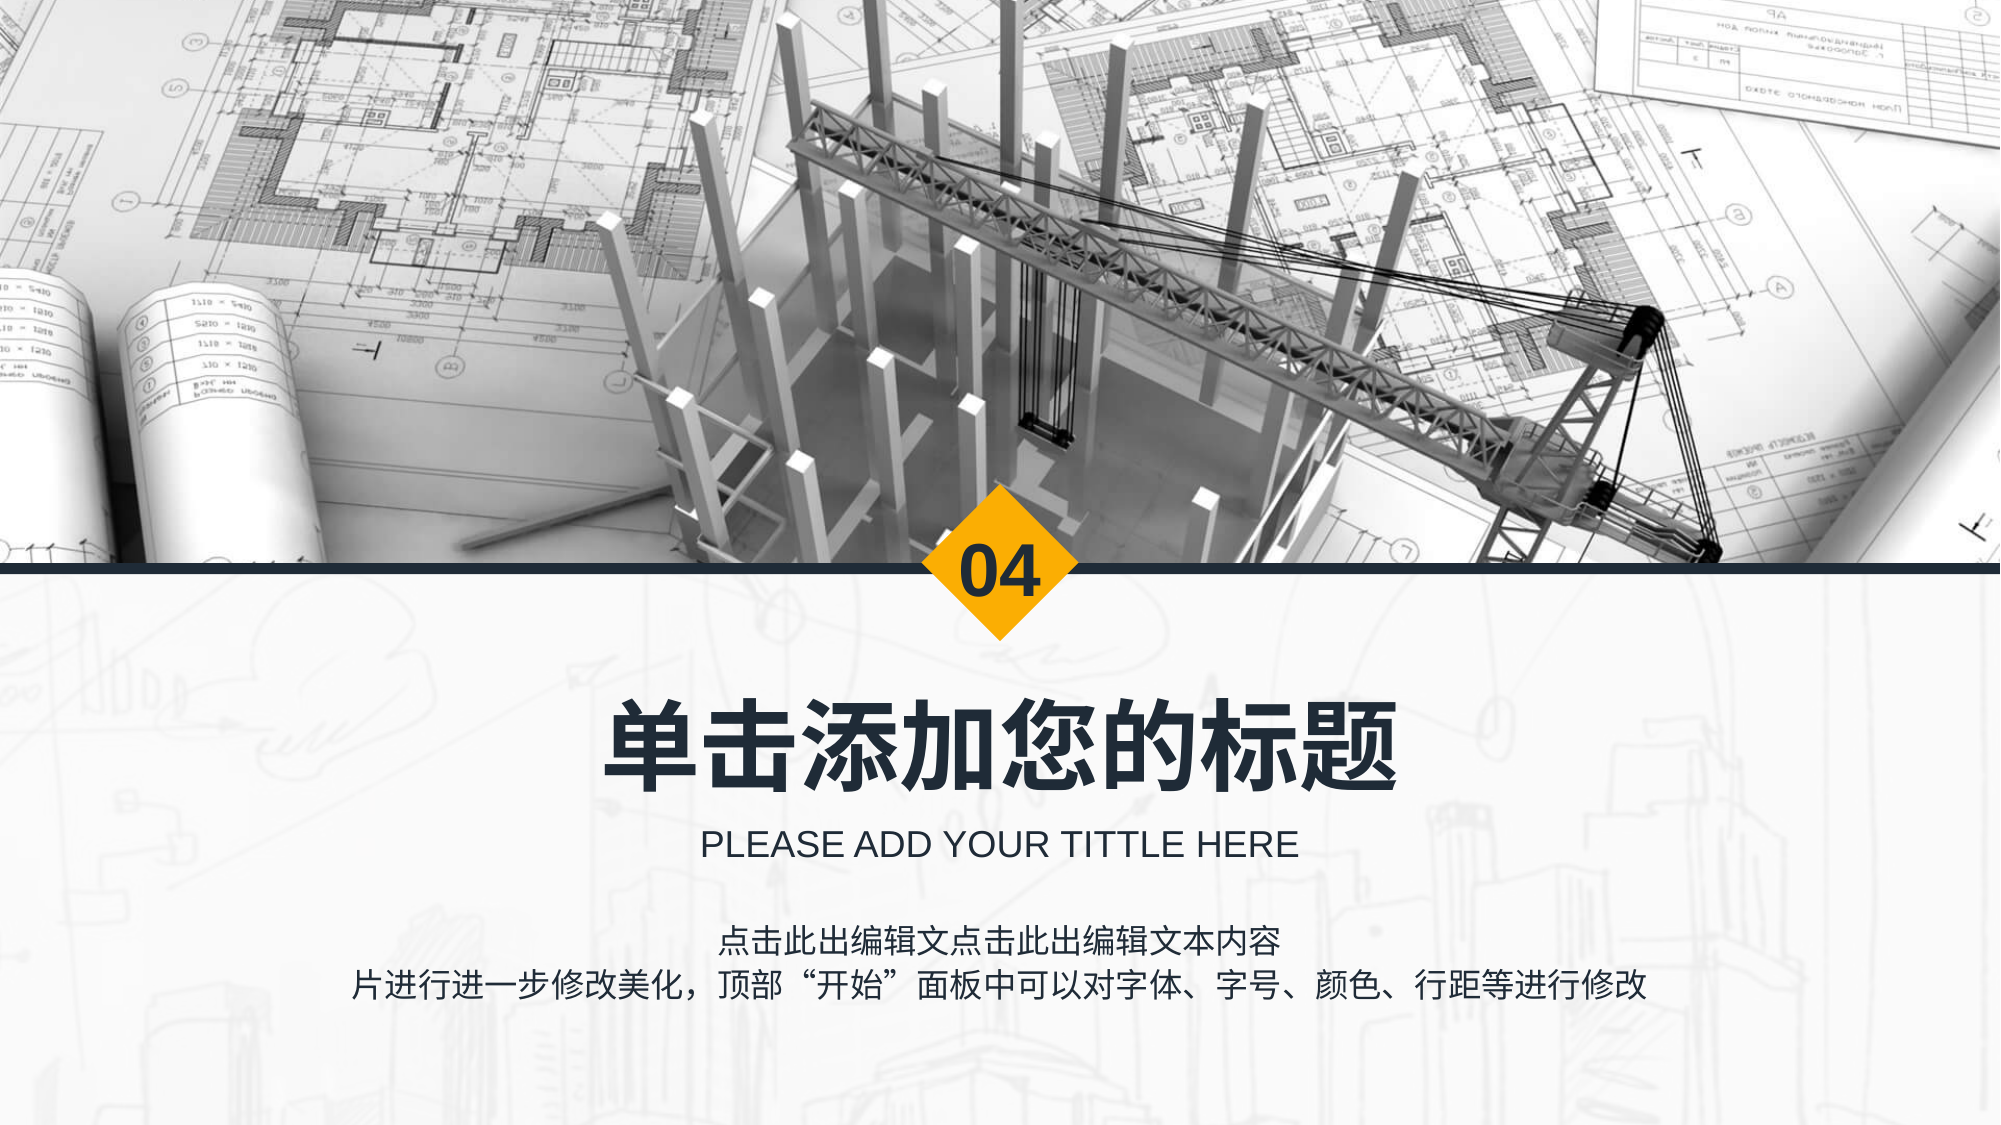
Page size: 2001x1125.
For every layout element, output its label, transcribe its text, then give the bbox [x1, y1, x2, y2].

text_box PLEASE ADD YOUR TITTLE HERE [684, 812, 1315, 908]
text_box 点击此出编辑文点击此出编辑文本内容 片进行进一步修改美化，顶部“开始”面板中可以对字体、字号、颜色、行距等进行修改 [281, 908, 1719, 1012]
text_box 单击添加您的标题 [539, 676, 1461, 812]
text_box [921, 483, 1079, 642]
